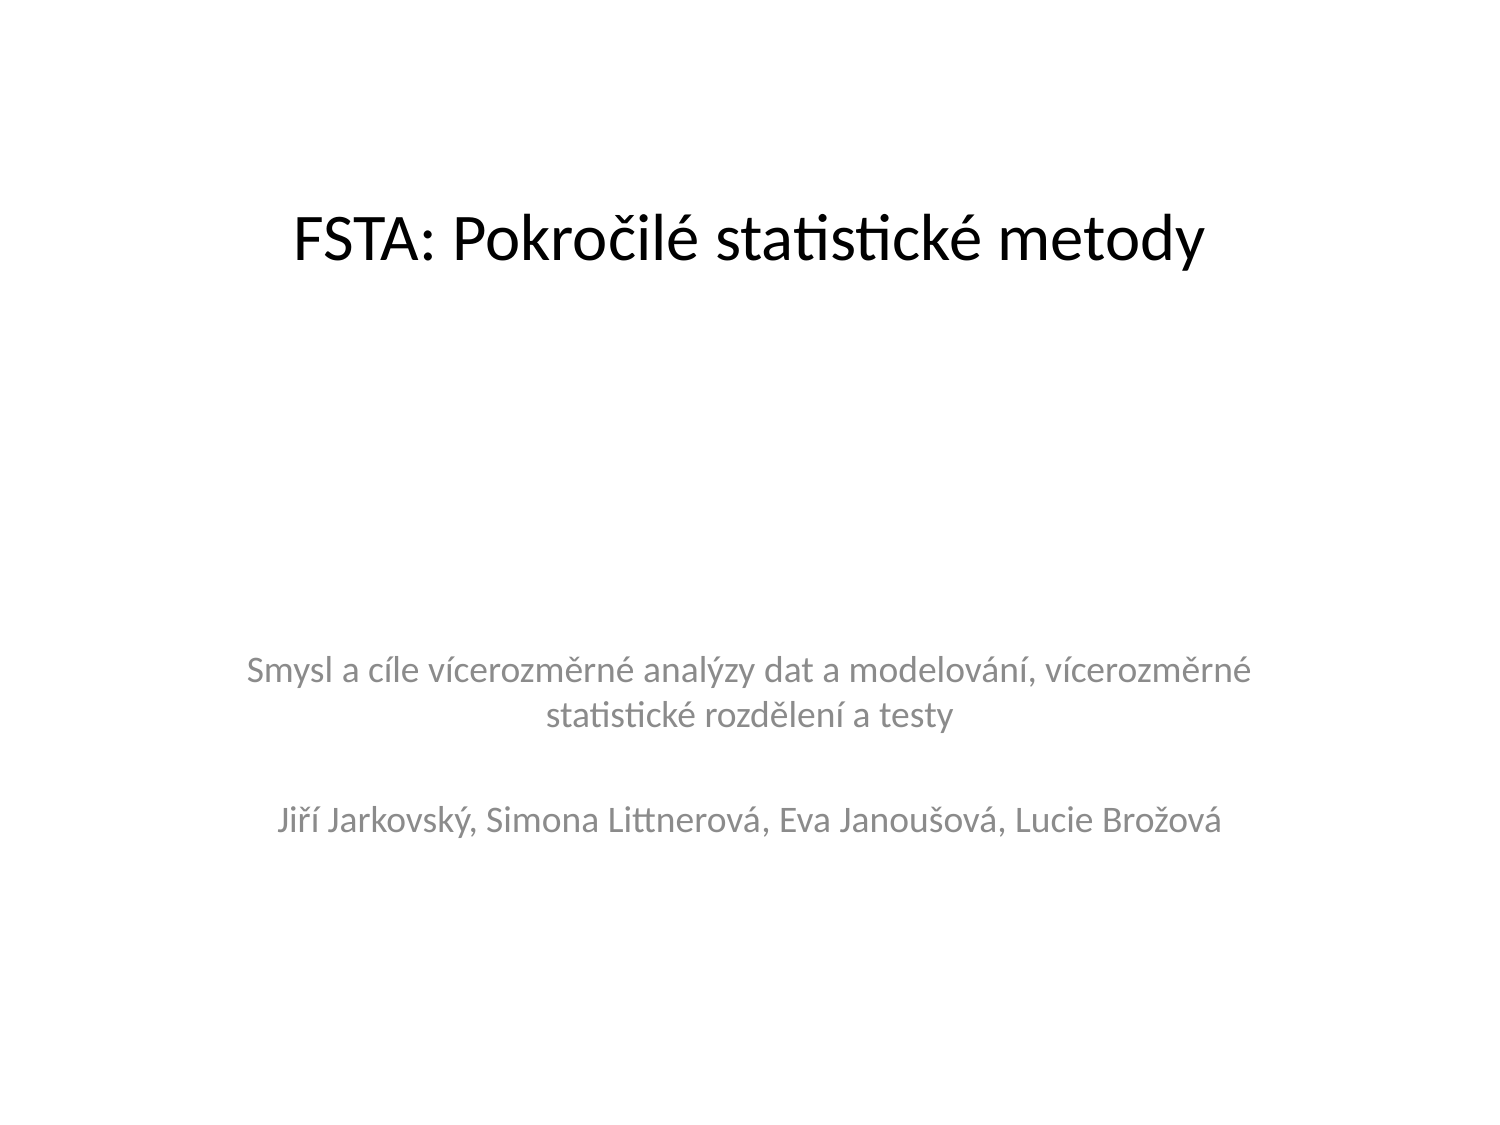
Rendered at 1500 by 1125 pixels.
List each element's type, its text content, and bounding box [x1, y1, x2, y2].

subtitle Smysl a cíle vícerozměrné analýzy dat a modelování, vícerozměrné statistické rozdělení a testy Jiří Jarkovský, Simona Littnerová, Eva Janoušová, Lucie Brožová [225, 637, 1275, 925]
title FSTA: Pokročilé statistické metody [112, 113, 1388, 355]
